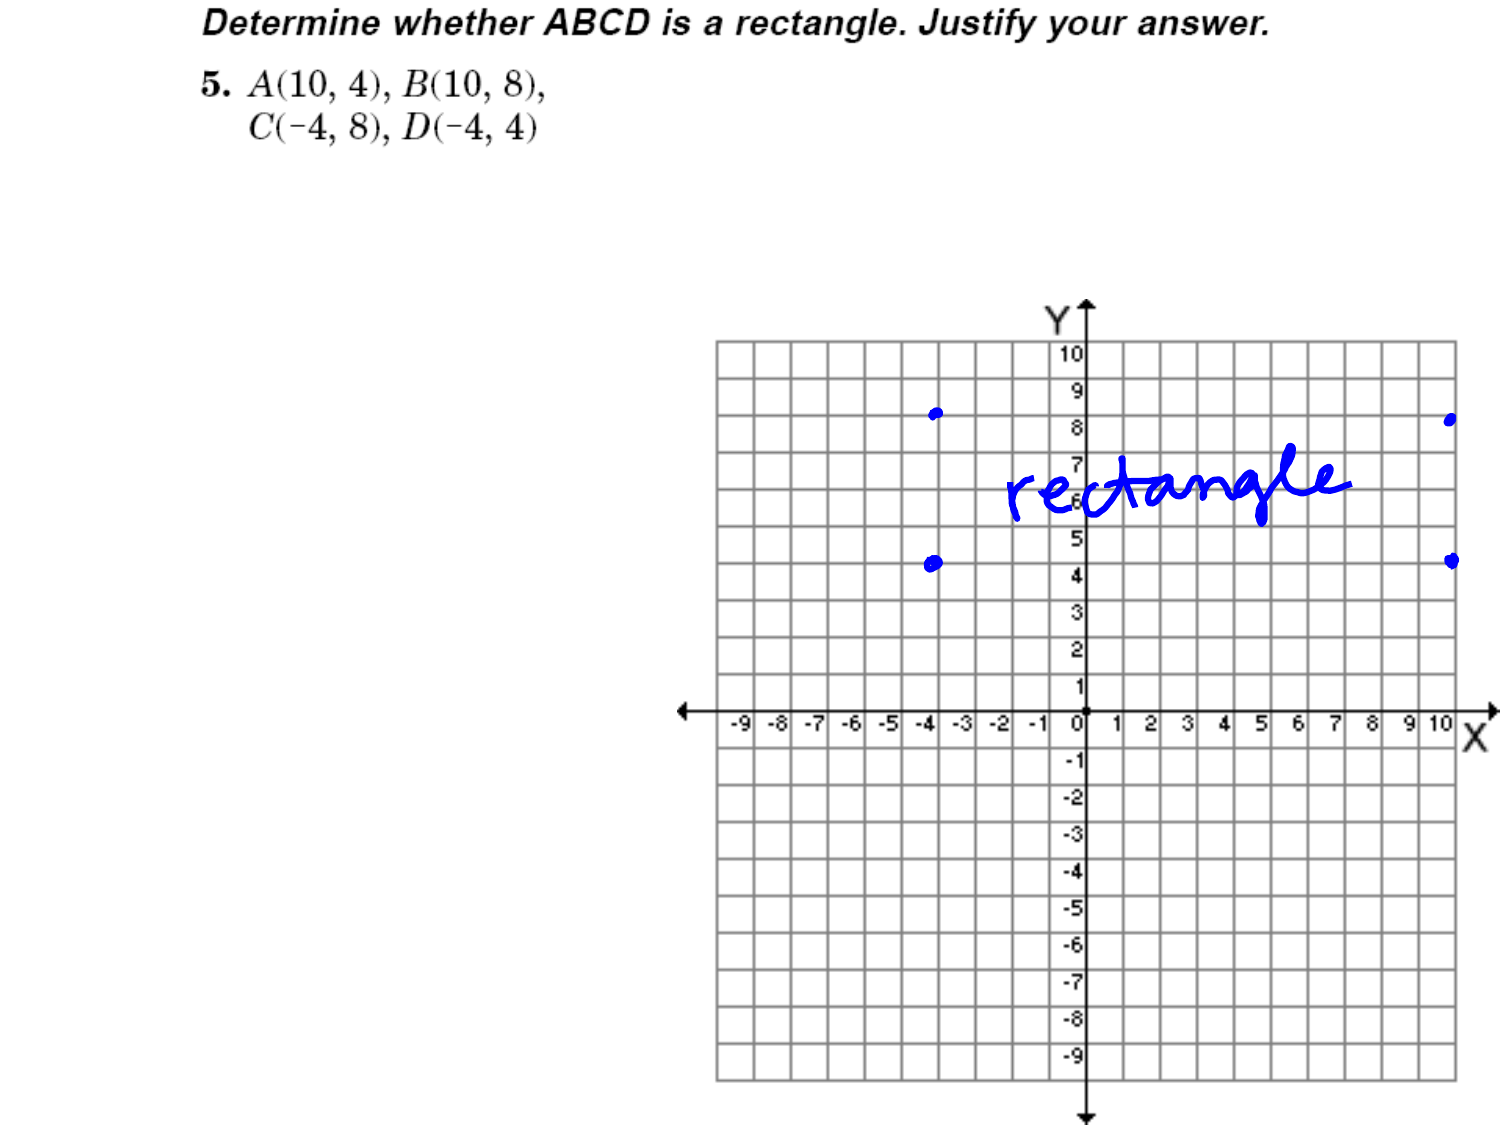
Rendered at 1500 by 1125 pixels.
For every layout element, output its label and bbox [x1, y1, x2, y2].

picture [192, 0, 1308, 149]
picture [677, 299, 1500, 1125]
